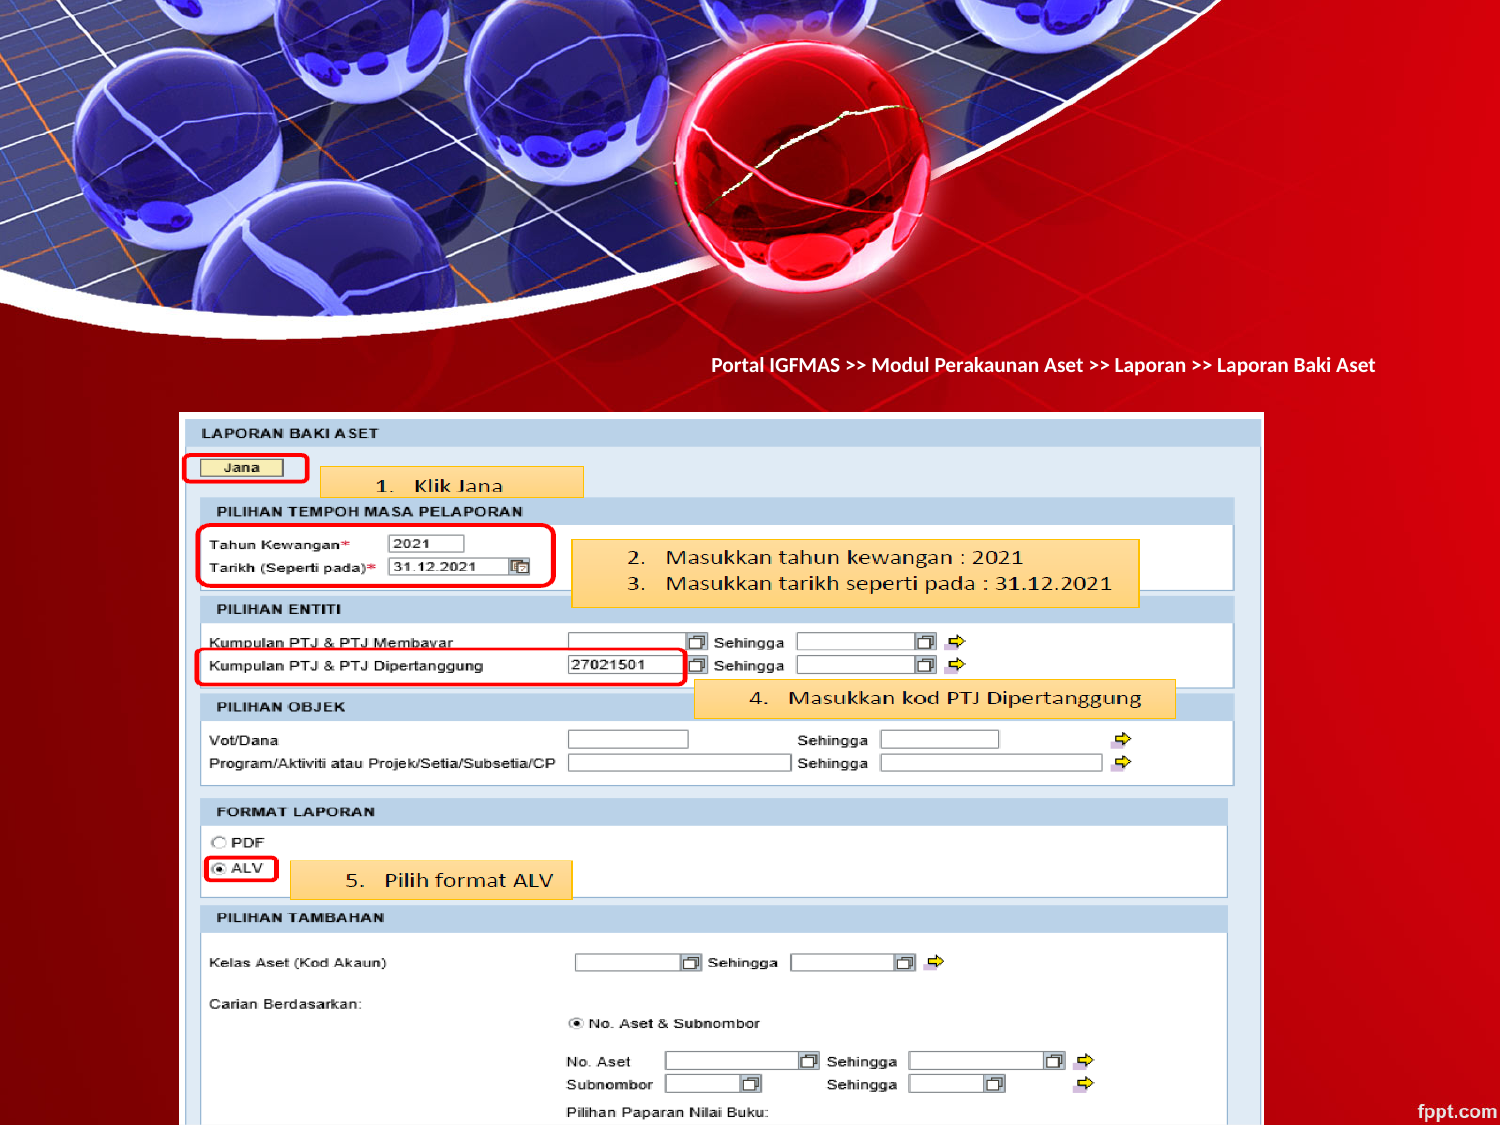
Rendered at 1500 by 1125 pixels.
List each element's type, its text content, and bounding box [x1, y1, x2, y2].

title Portal IGFMAS >> Modul Perakaunan Aset >> Laporan >> Laporan Baki Aset [46, 286, 1397, 388]
picture [0, 0, 1500, 1125]
